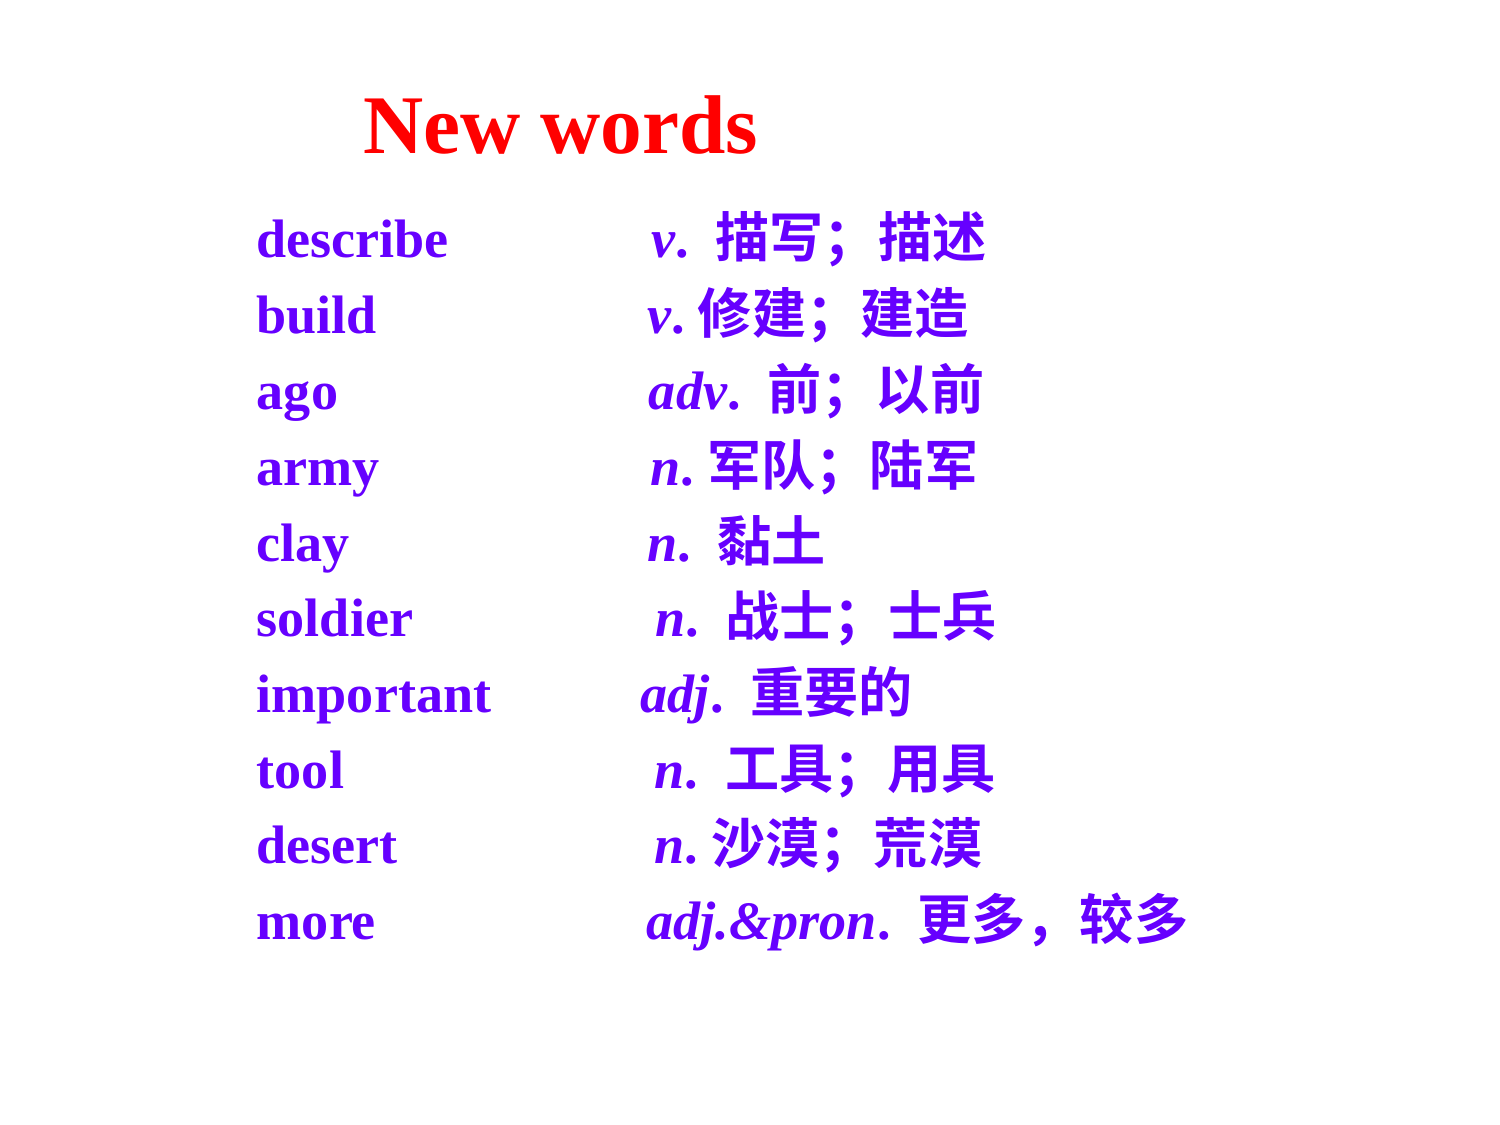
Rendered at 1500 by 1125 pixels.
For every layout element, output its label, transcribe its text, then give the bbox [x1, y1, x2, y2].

text_box New words [348, 63, 821, 178]
list describe v. 描写；描述 build v.修建；建造 ago adv. 前；以前 army n.军队；陆军 clay n. 黏土 soldier n. 战士；士兵 important adj. 重要的 tool n. 工具；用具 desert n.沙漠；荒漠 more adj.&pron. 更多，较多 [241, 196, 1318, 988]
